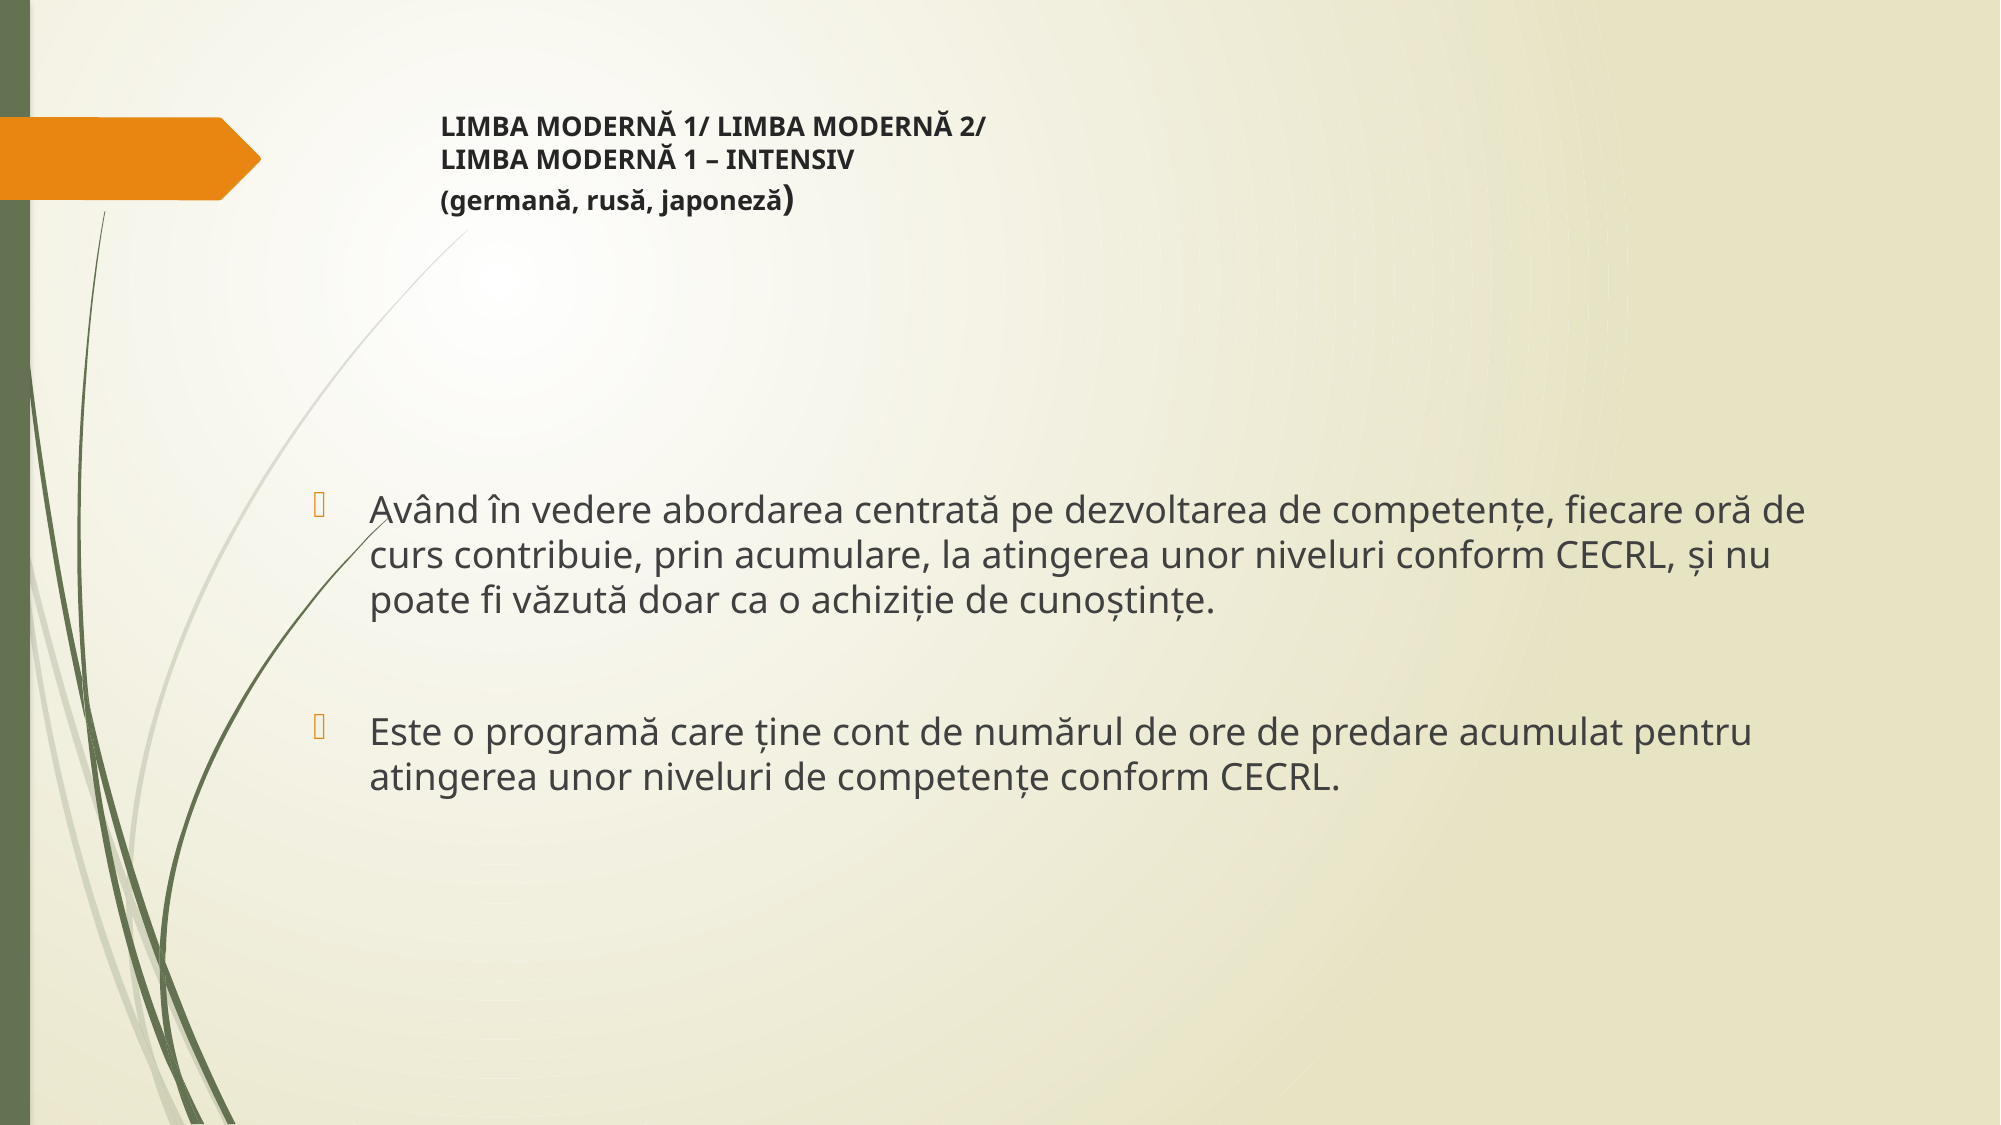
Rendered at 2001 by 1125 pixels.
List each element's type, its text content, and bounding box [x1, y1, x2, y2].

list Având în vedere abordarea centrată pe dezvoltarea de competenţe, fiecare oră de curs contribuie, prin acumulare, la atingerea unor niveluri conform CECRL, şi nu poate fi văzută doar ca o achiziţie de cunoştinţe. Este o programă care ţine cont de numărul de ore de predare acumulat pentru atingerea unor niveluri de competenţe conform CECRL. [298, 347, 1873, 1043]
title LIMBA MODERNĂ 1/ LIMBA MODERNĂ 2/ LIMBA MODERNĂ 1 – INTENSIV (germană, rusă, japoneză) [425, 102, 1888, 313]
